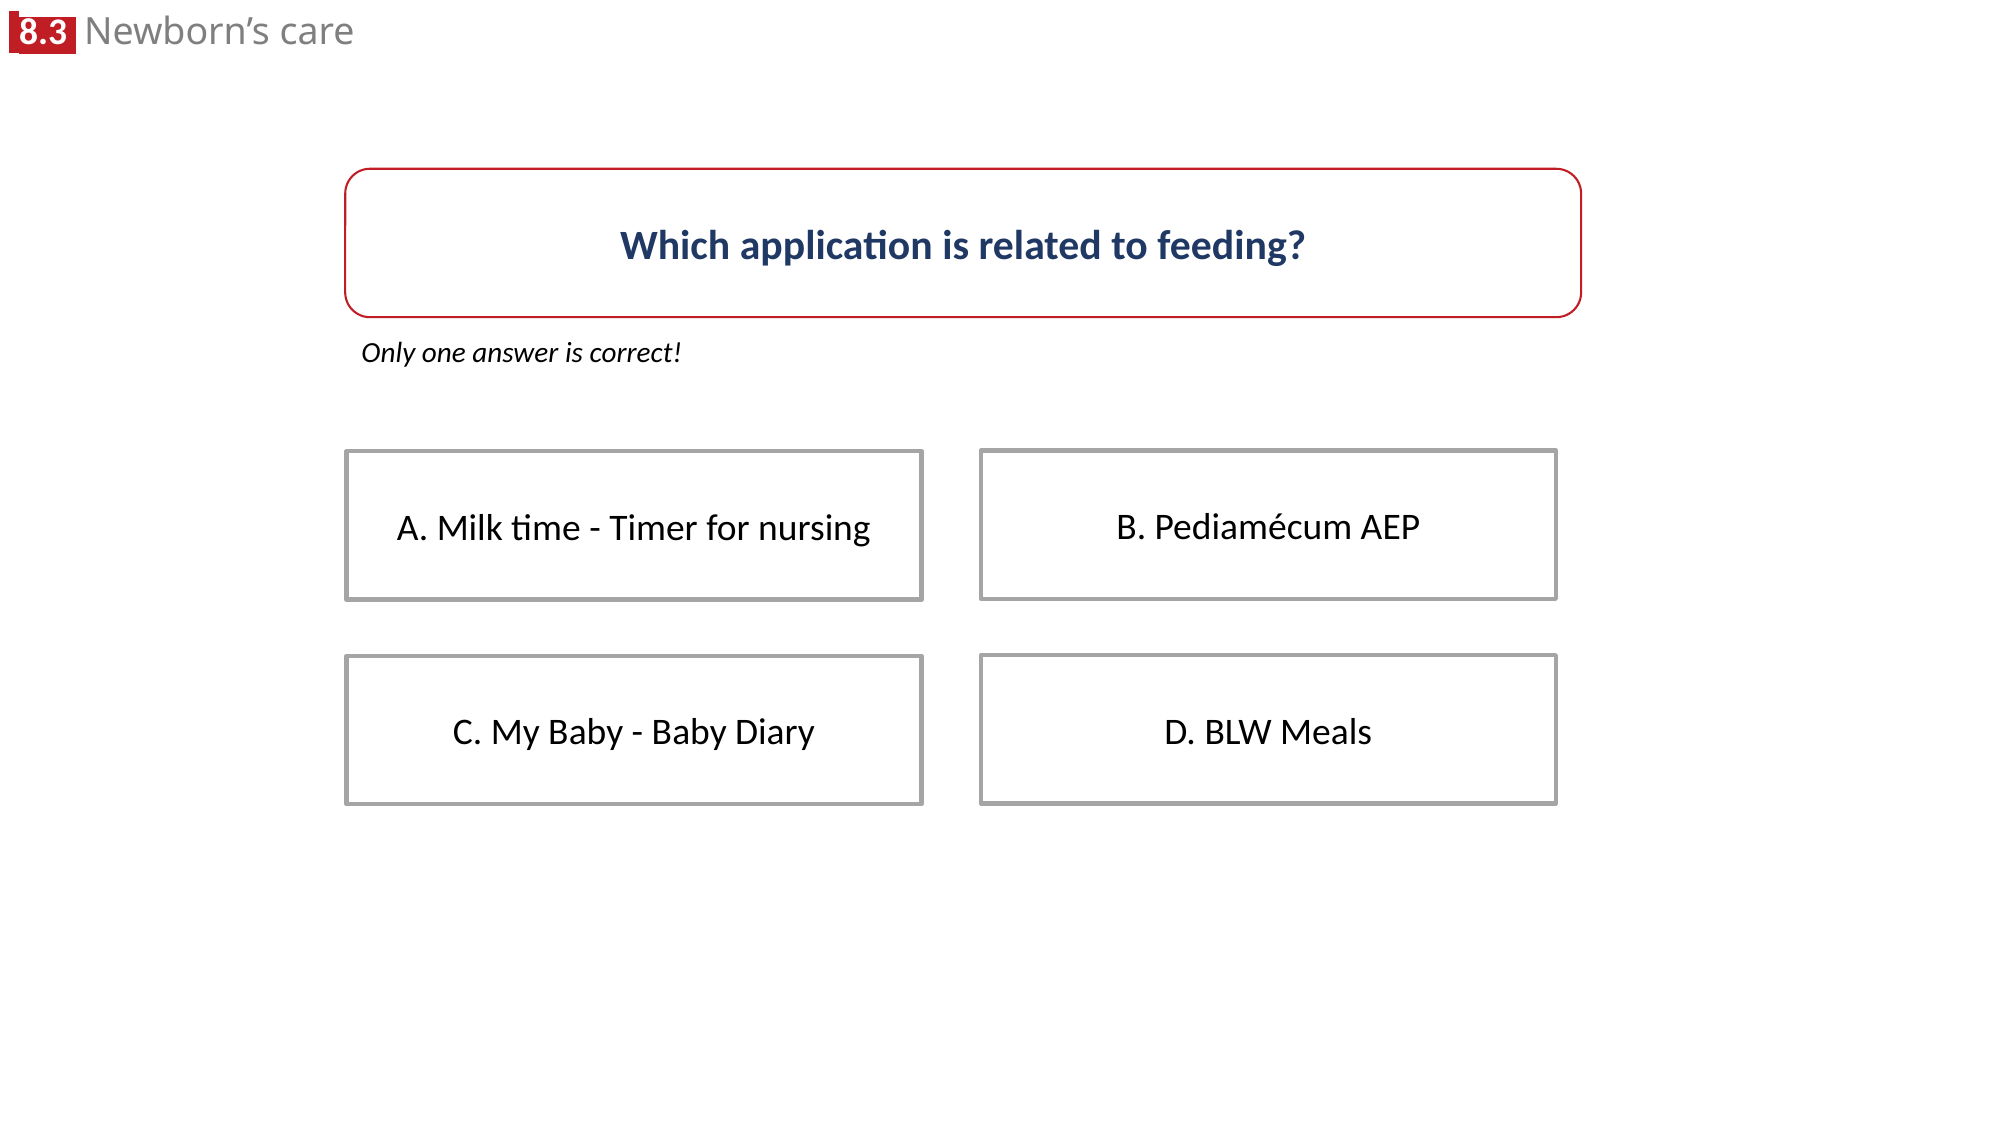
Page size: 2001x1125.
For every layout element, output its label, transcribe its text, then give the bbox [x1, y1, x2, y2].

text_box Only one answer is correct! [346, 325, 700, 376]
text_box Which application is related to feeding? [345, 168, 1582, 318]
text_box D. BLW Meals [979, 653, 1558, 806]
text_box A. Milk time - Timer for nursing [344, 449, 924, 602]
text_box C. My Baby - Baby Diary [344, 654, 924, 806]
text_box B. Pediamécum AEP [979, 448, 1558, 601]
